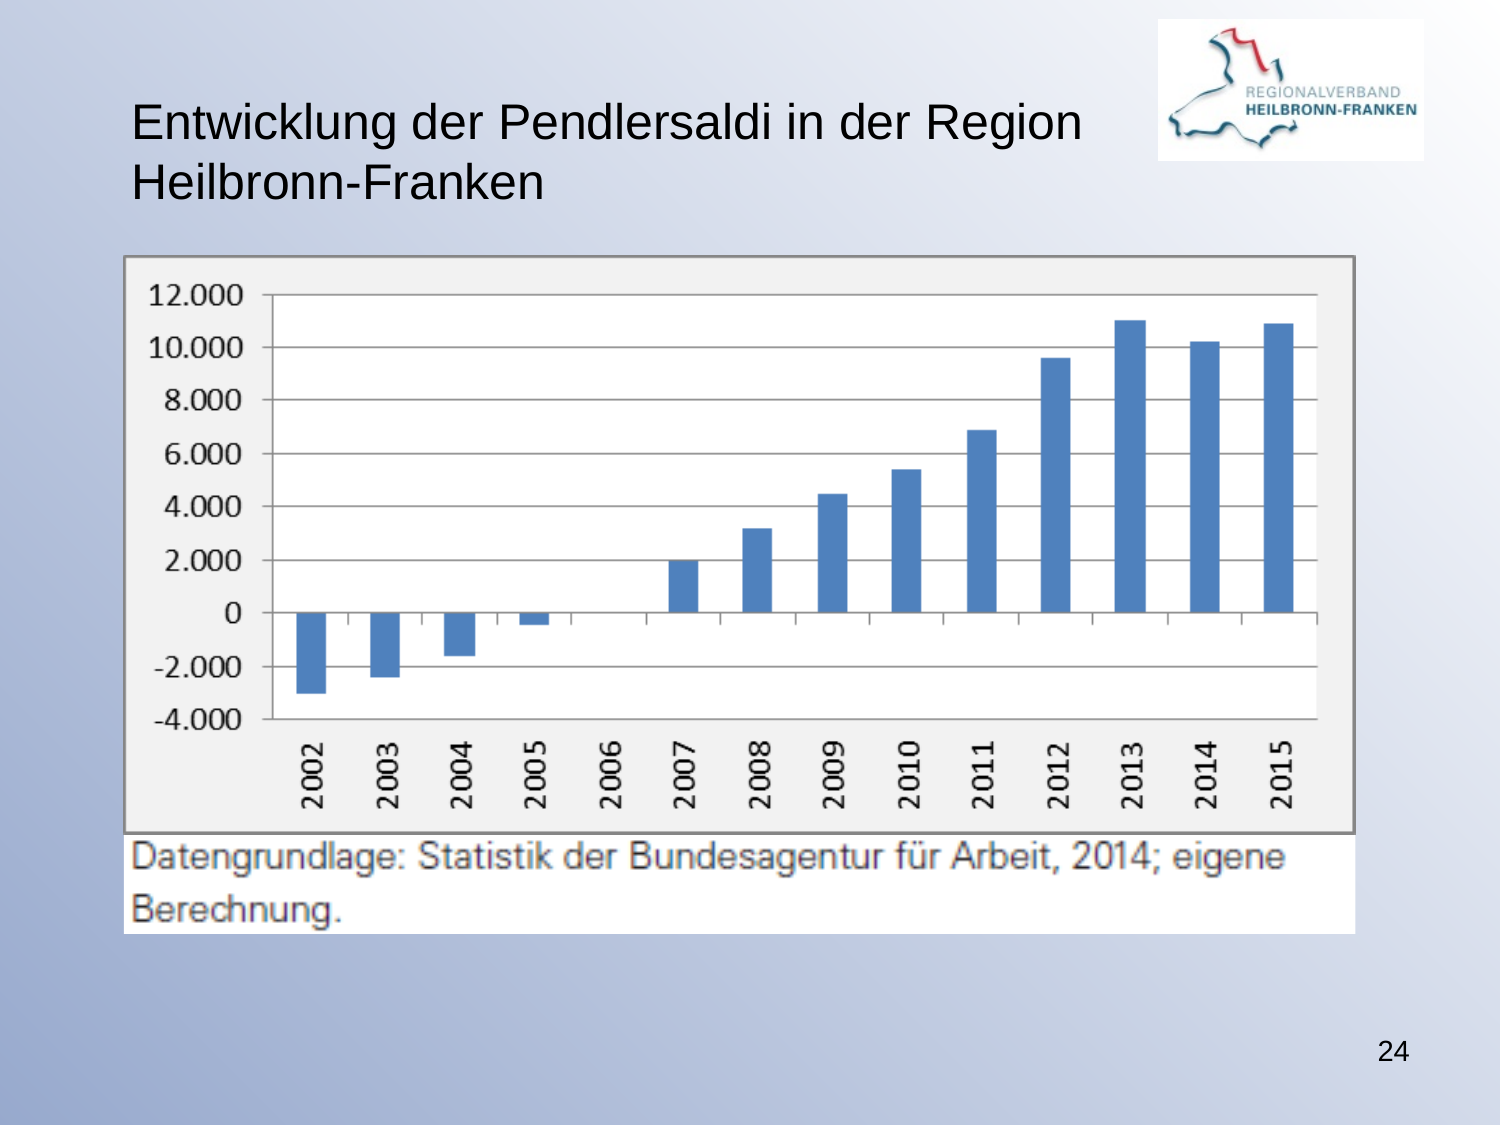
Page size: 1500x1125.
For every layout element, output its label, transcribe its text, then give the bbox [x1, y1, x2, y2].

text_box [123, 231, 1425, 1047]
slide_number 24 [1074, 1047, 1425, 1103]
title Entwicklung der Pendlersaldi in der Region Heilbronn-Franken [116, 56, 1383, 244]
picture [1158, 19, 1424, 161]
picture [123, 255, 1356, 935]
